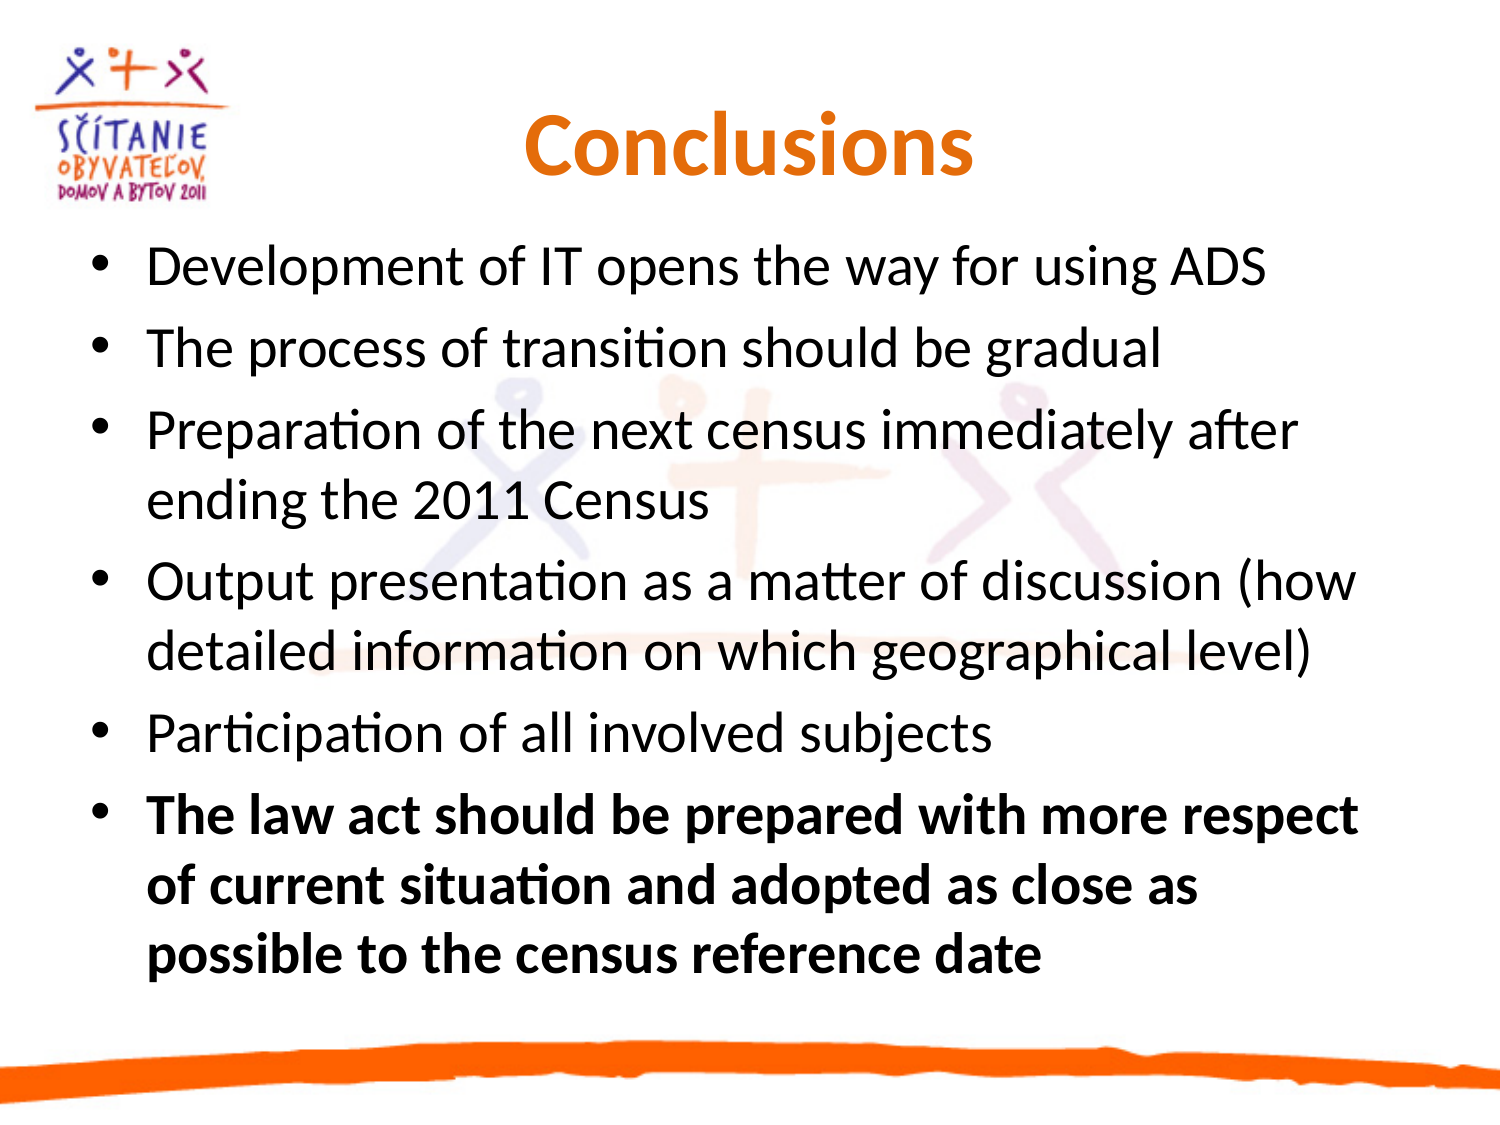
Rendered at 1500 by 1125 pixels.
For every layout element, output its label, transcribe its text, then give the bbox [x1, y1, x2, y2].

list Development of IT opens the way for using ADS The process of transition should be gradual Preparation of the next census immediately after ending the 2011 Census Output presentation as a matter of discussion (how detailed information on which geographical level) Participation of all involved subjects The law act should be prepared with more respect of current situation and adopted as close as possible to the census reference date [74, 219, 1426, 1024]
title Conclusions [74, 44, 1426, 219]
picture [0, 0, 1500, 1125]
